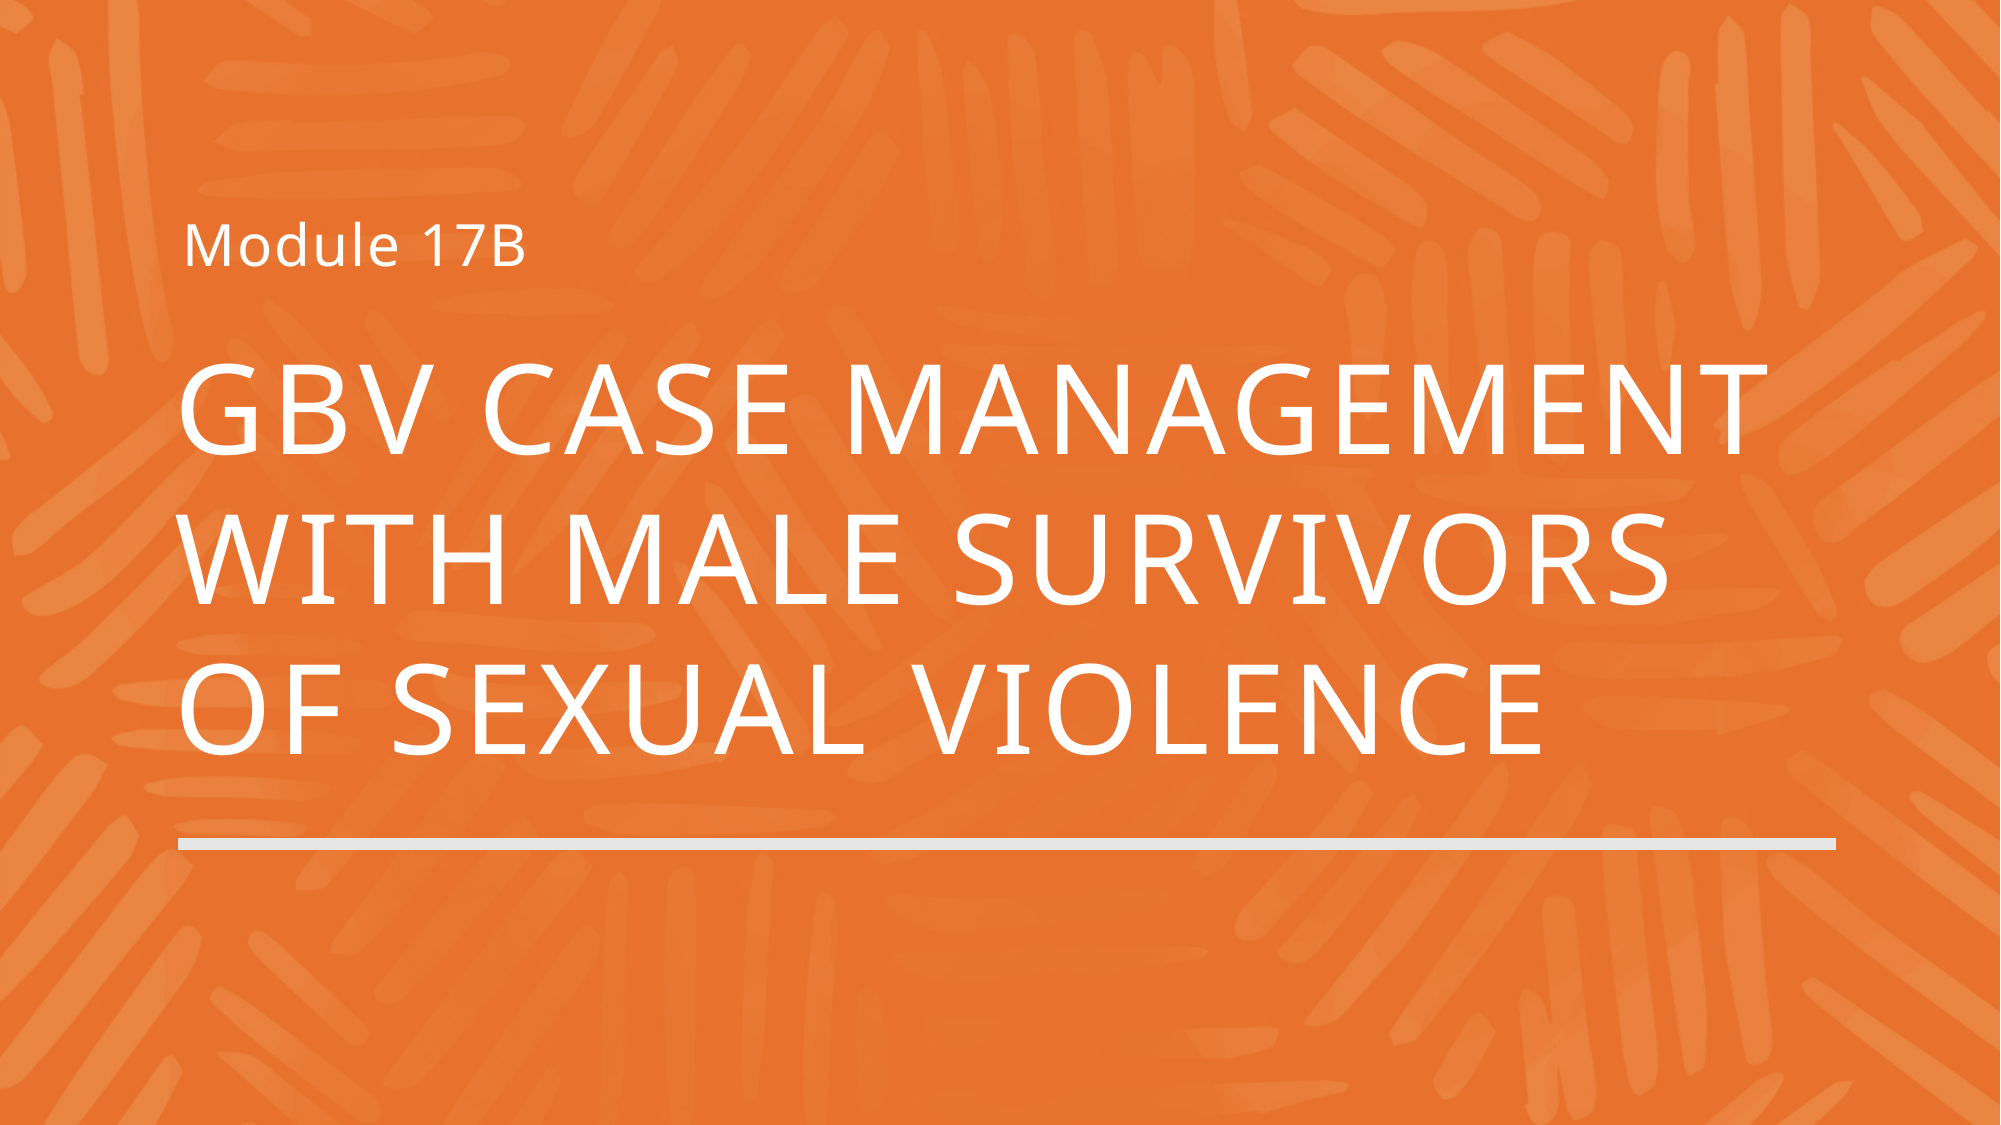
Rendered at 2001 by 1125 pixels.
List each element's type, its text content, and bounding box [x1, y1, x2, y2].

picture [0, 0, 2000, 1125]
list Module 17B [159, 207, 1855, 327]
title Gbv case management with male survivors of sexual violence [159, 327, 1841, 673]
